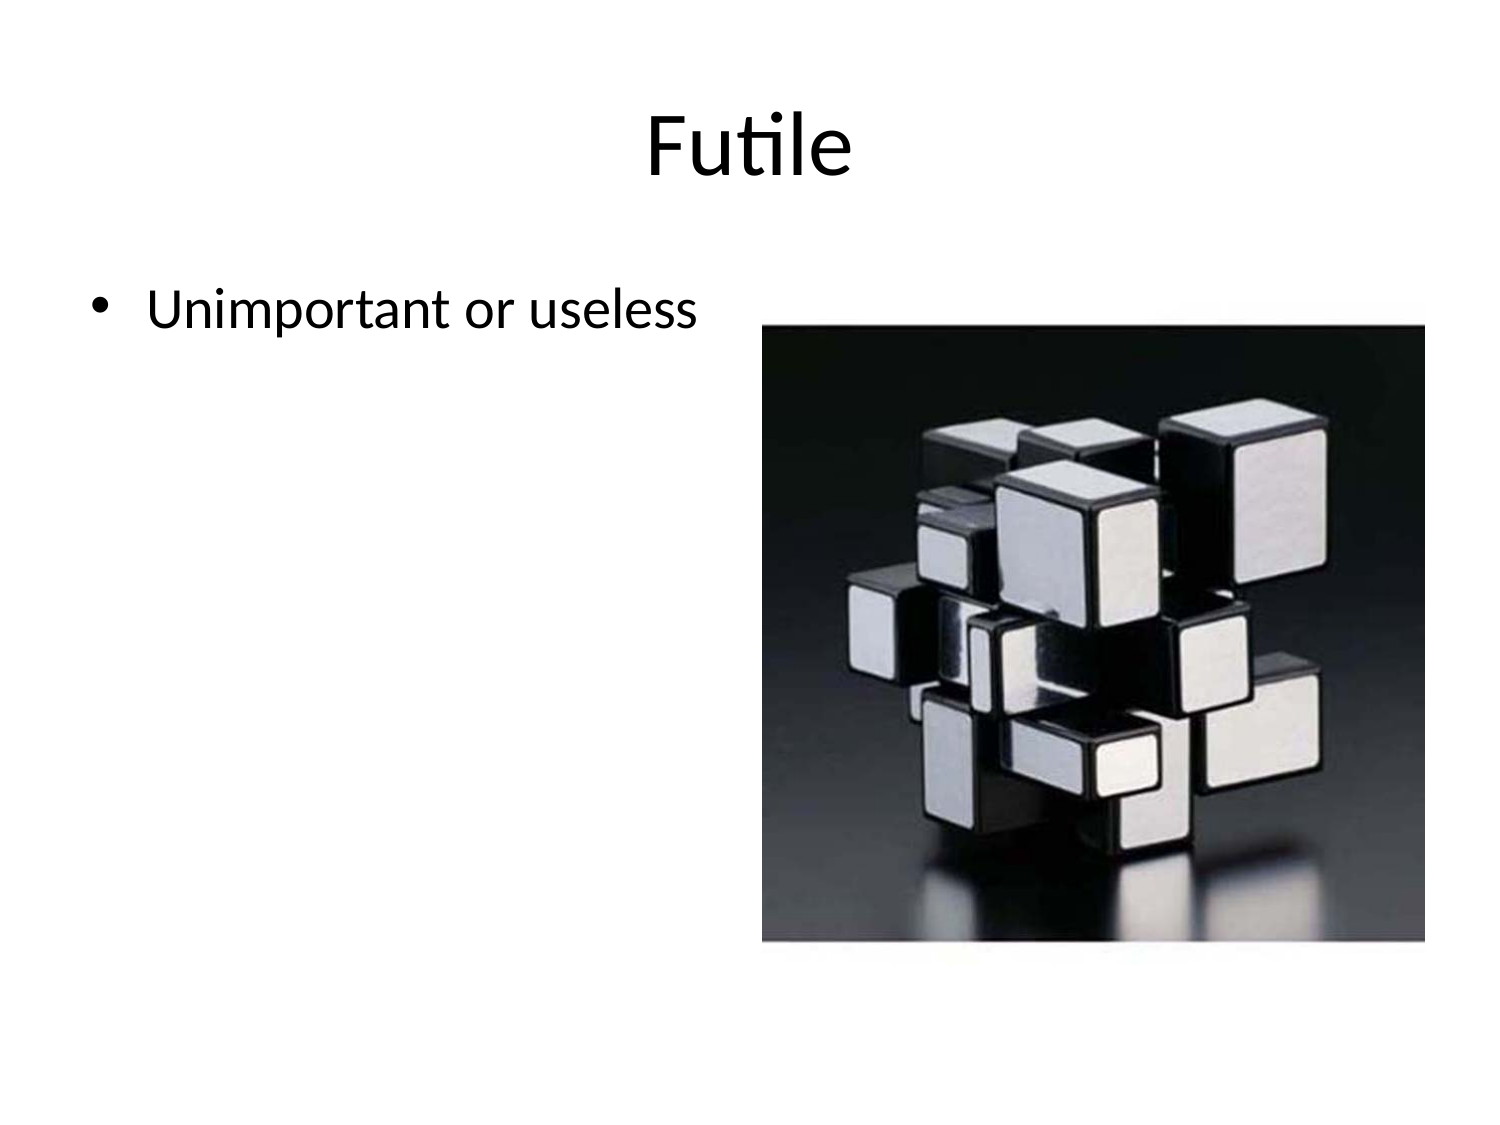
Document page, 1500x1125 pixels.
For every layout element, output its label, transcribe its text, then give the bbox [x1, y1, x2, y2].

title Futile [75, 45, 1425, 233]
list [762, 302, 1426, 966]
list Unimportant or useless [75, 262, 738, 1005]
